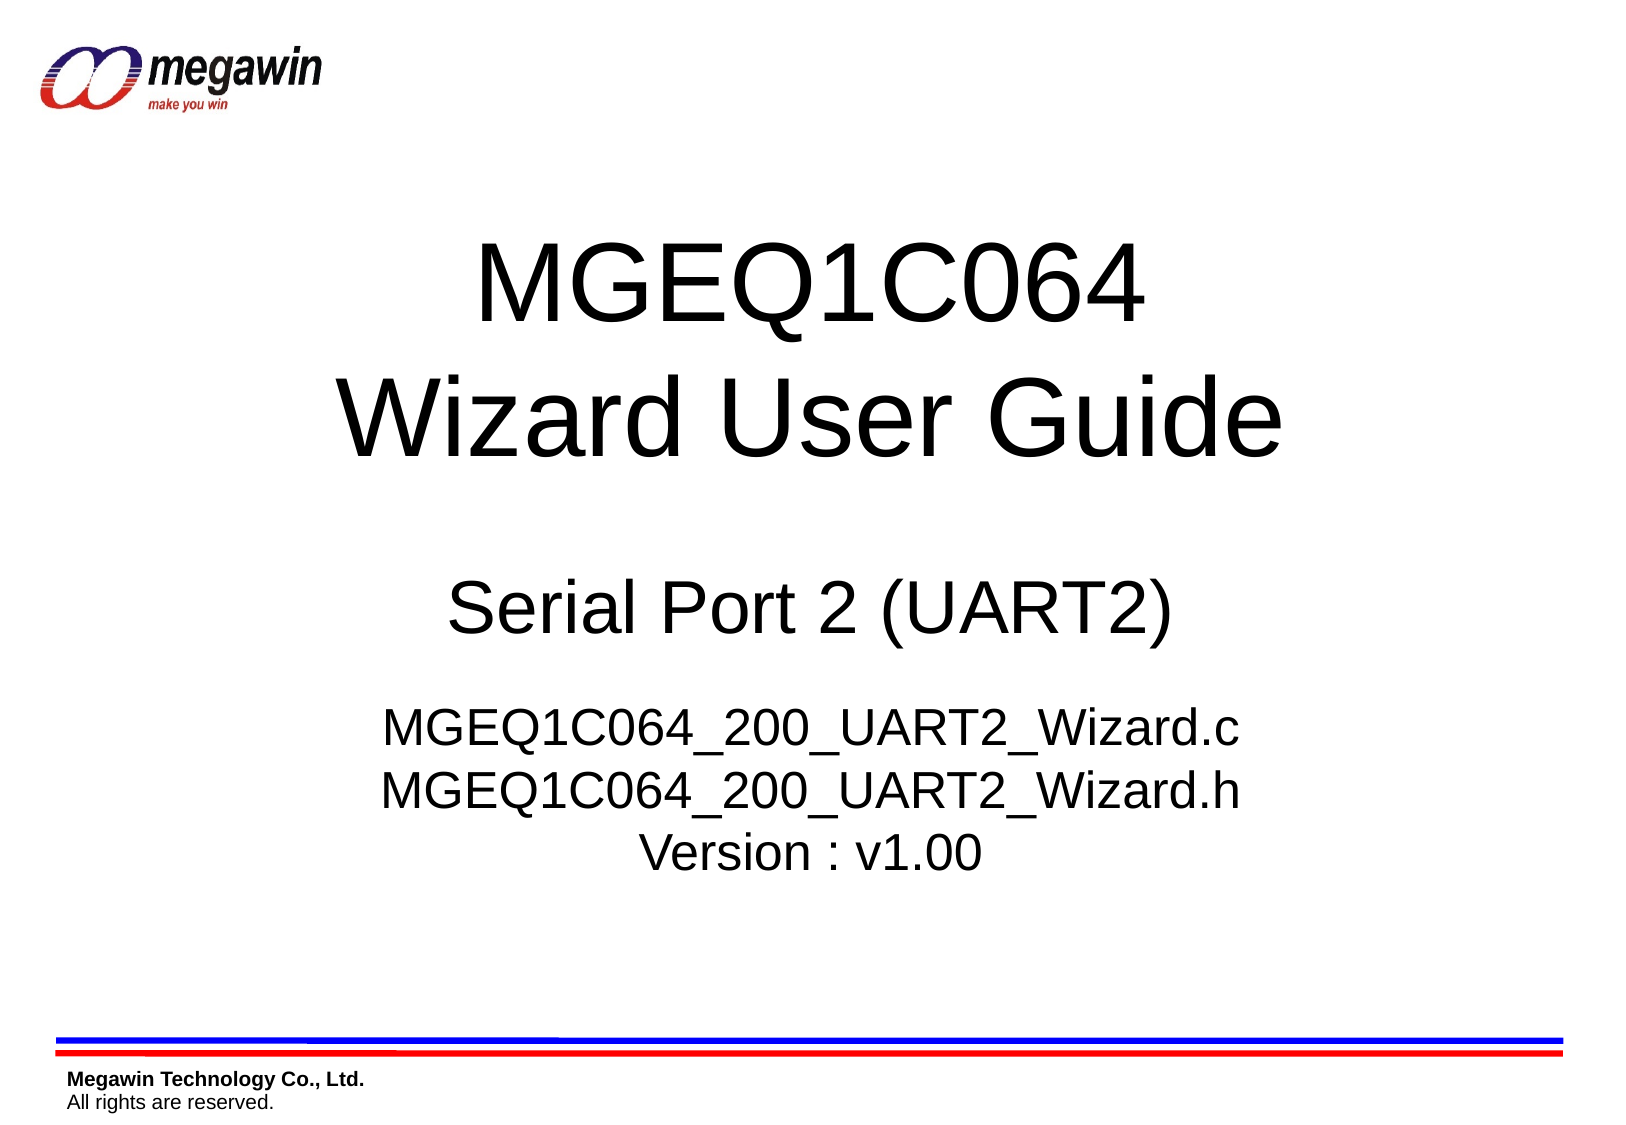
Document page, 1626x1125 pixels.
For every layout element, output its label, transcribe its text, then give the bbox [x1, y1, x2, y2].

text_box MGEQ1C064 Wizard User Guide Serial Port 2 (UART2) MGEQ1C064_200_UART2_Wizard.c MGEQ1C064_200_UART2_Wizard.h Version : v1.00 [46, 201, 1575, 889]
picture [33, 36, 328, 119]
